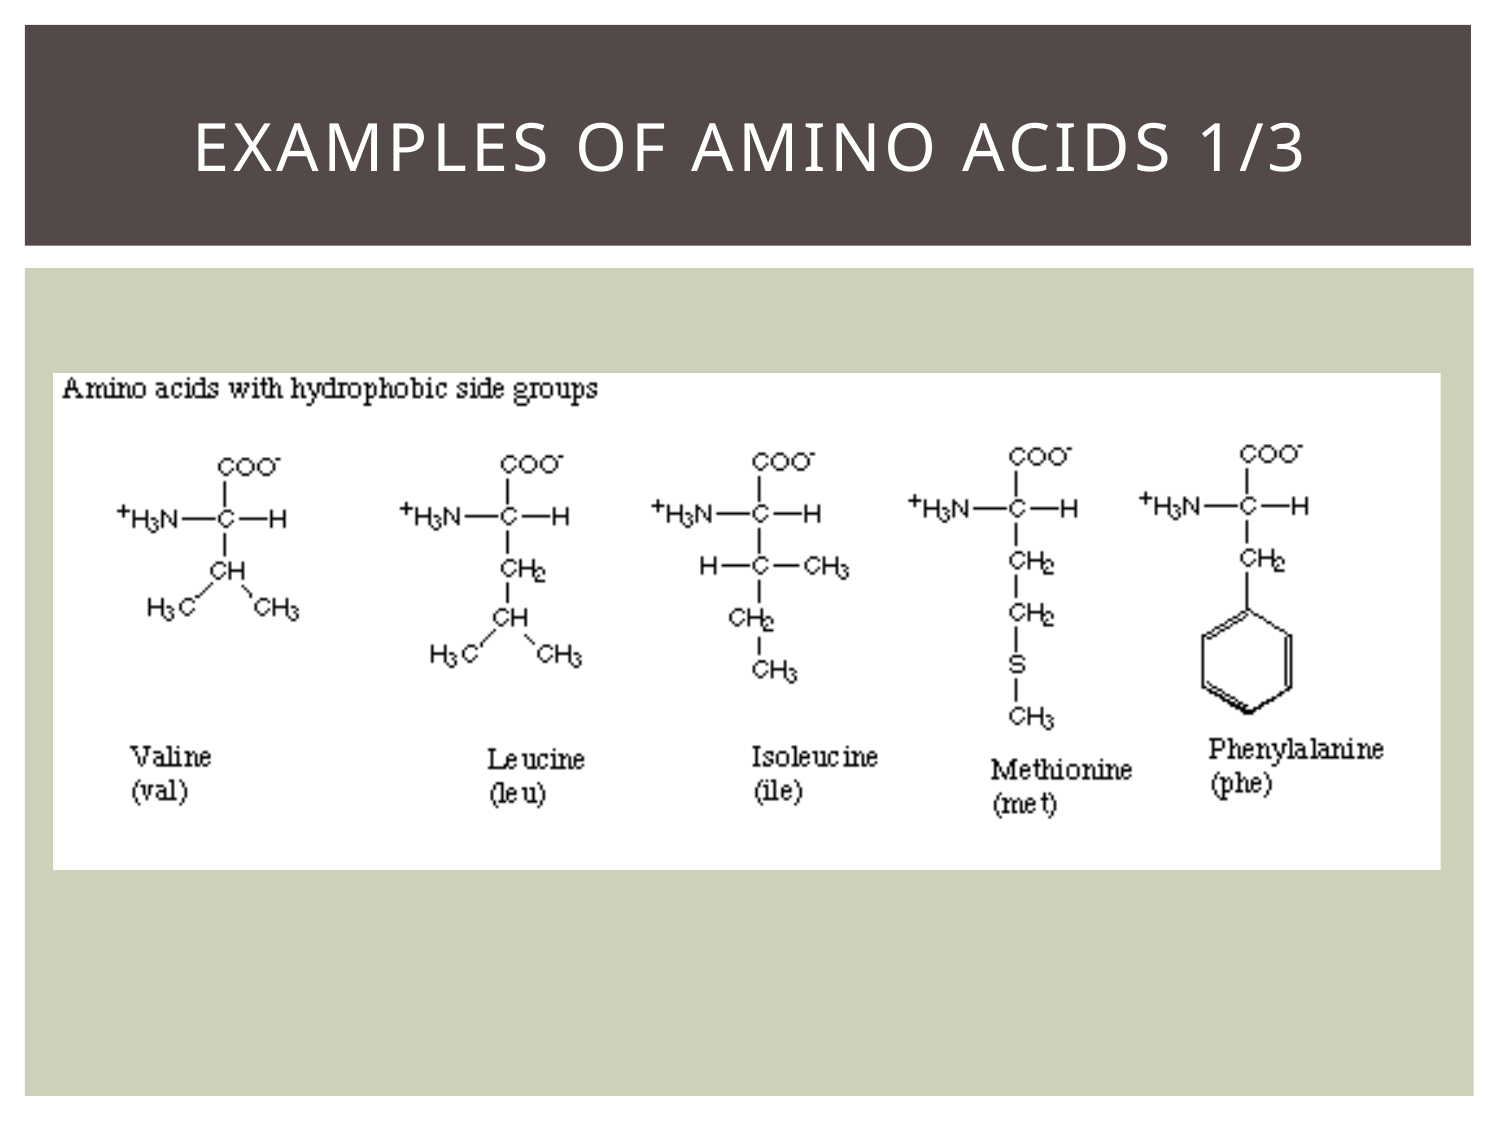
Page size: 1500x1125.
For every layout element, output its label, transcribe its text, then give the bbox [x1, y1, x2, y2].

picture [52, 373, 1441, 870]
title Examples of Amino Acids 1/3 [62, 58, 1438, 232]
